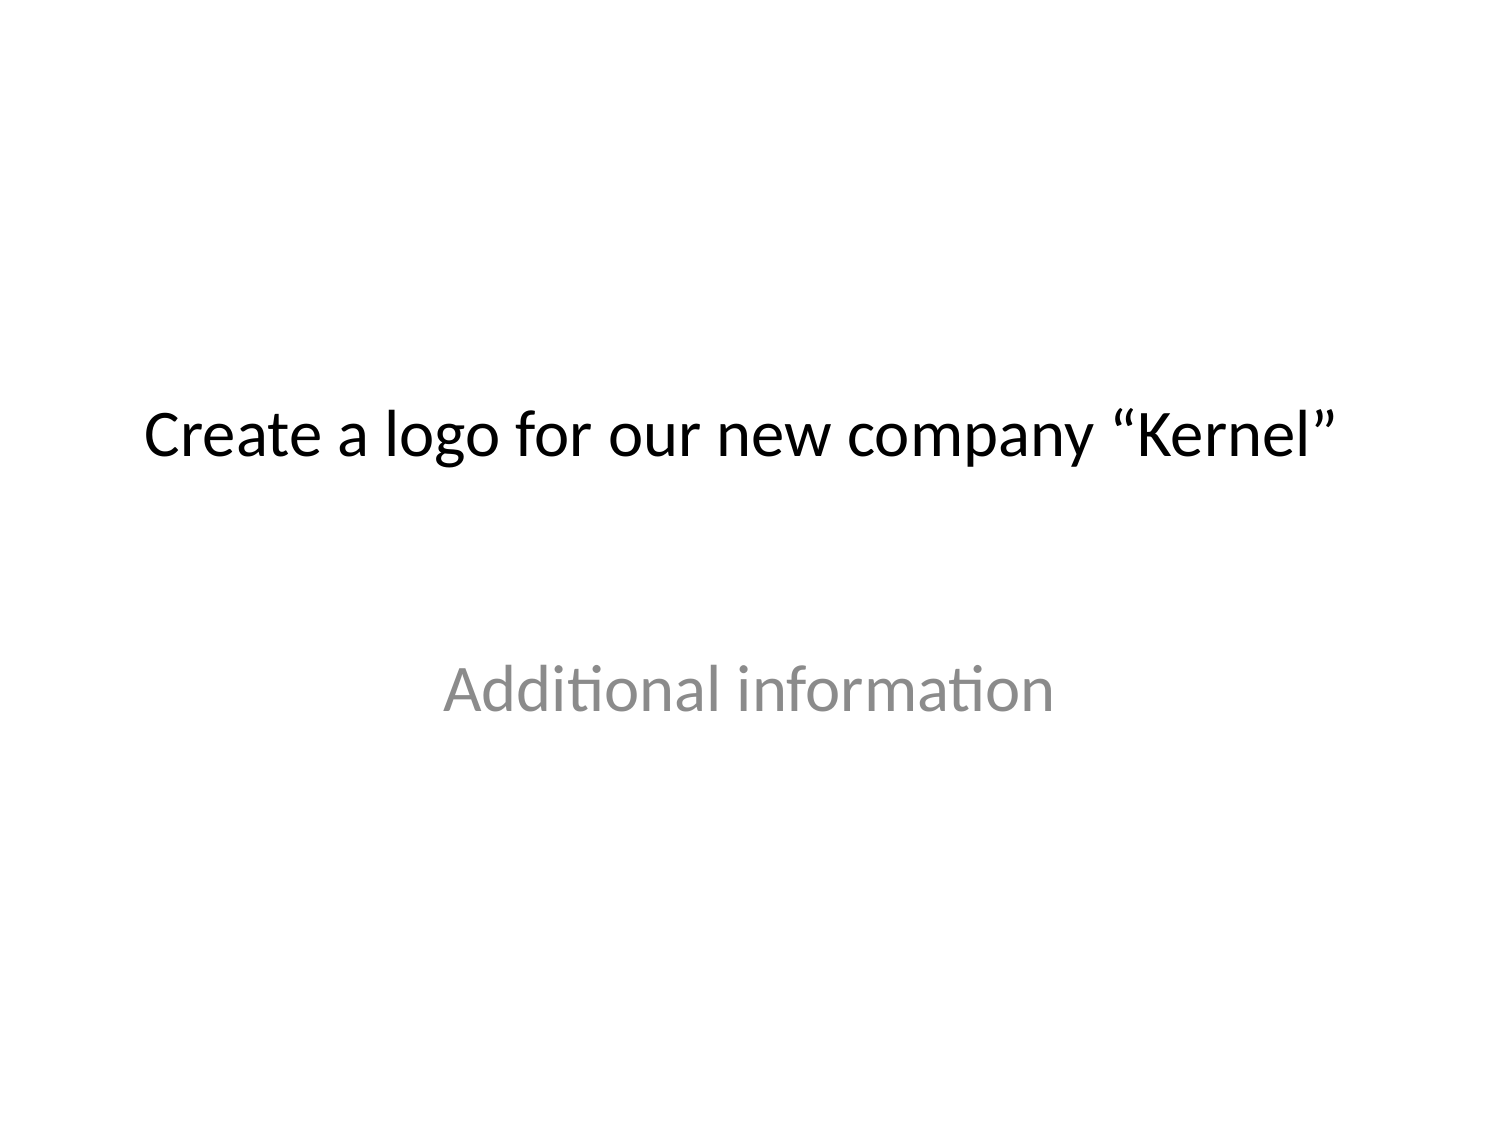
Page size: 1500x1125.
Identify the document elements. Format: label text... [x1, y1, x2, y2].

title Create a logo for our new company “Kernel” [112, 349, 1388, 591]
subtitle Additional information [225, 637, 1275, 925]
